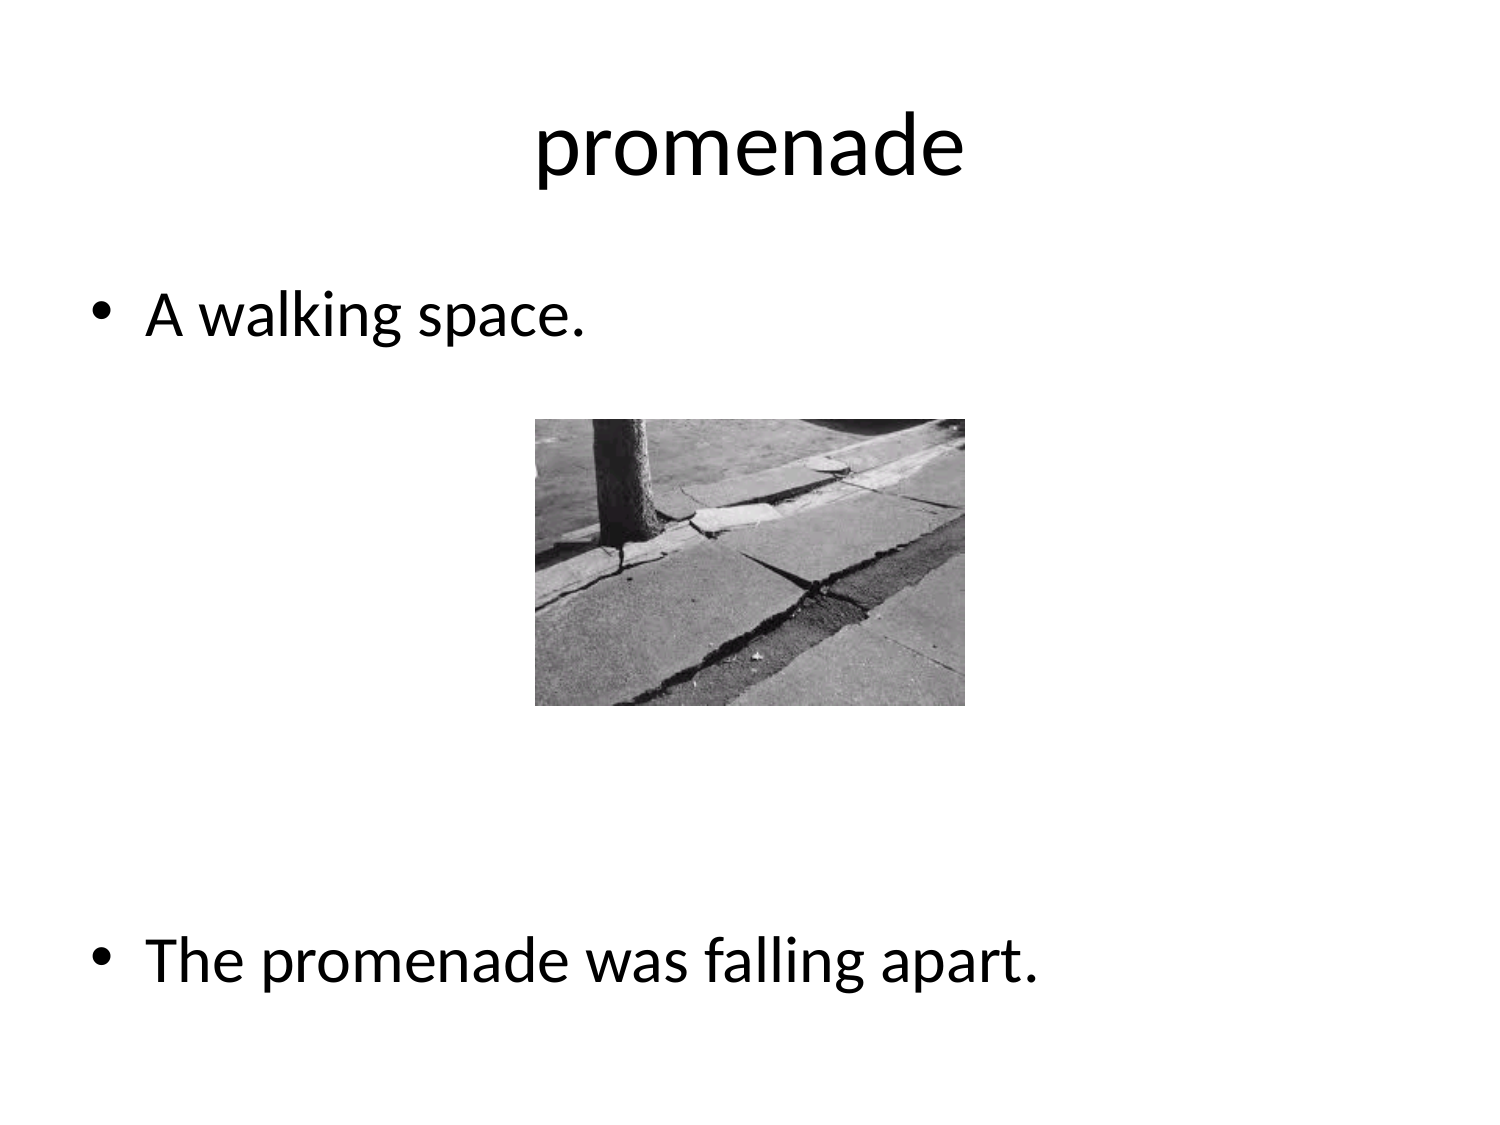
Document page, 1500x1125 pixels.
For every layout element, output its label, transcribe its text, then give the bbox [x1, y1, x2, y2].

picture [534, 419, 965, 706]
title promenade [75, 45, 1425, 233]
list A walking space. The promenade was falling apart. [75, 262, 1425, 1005]
